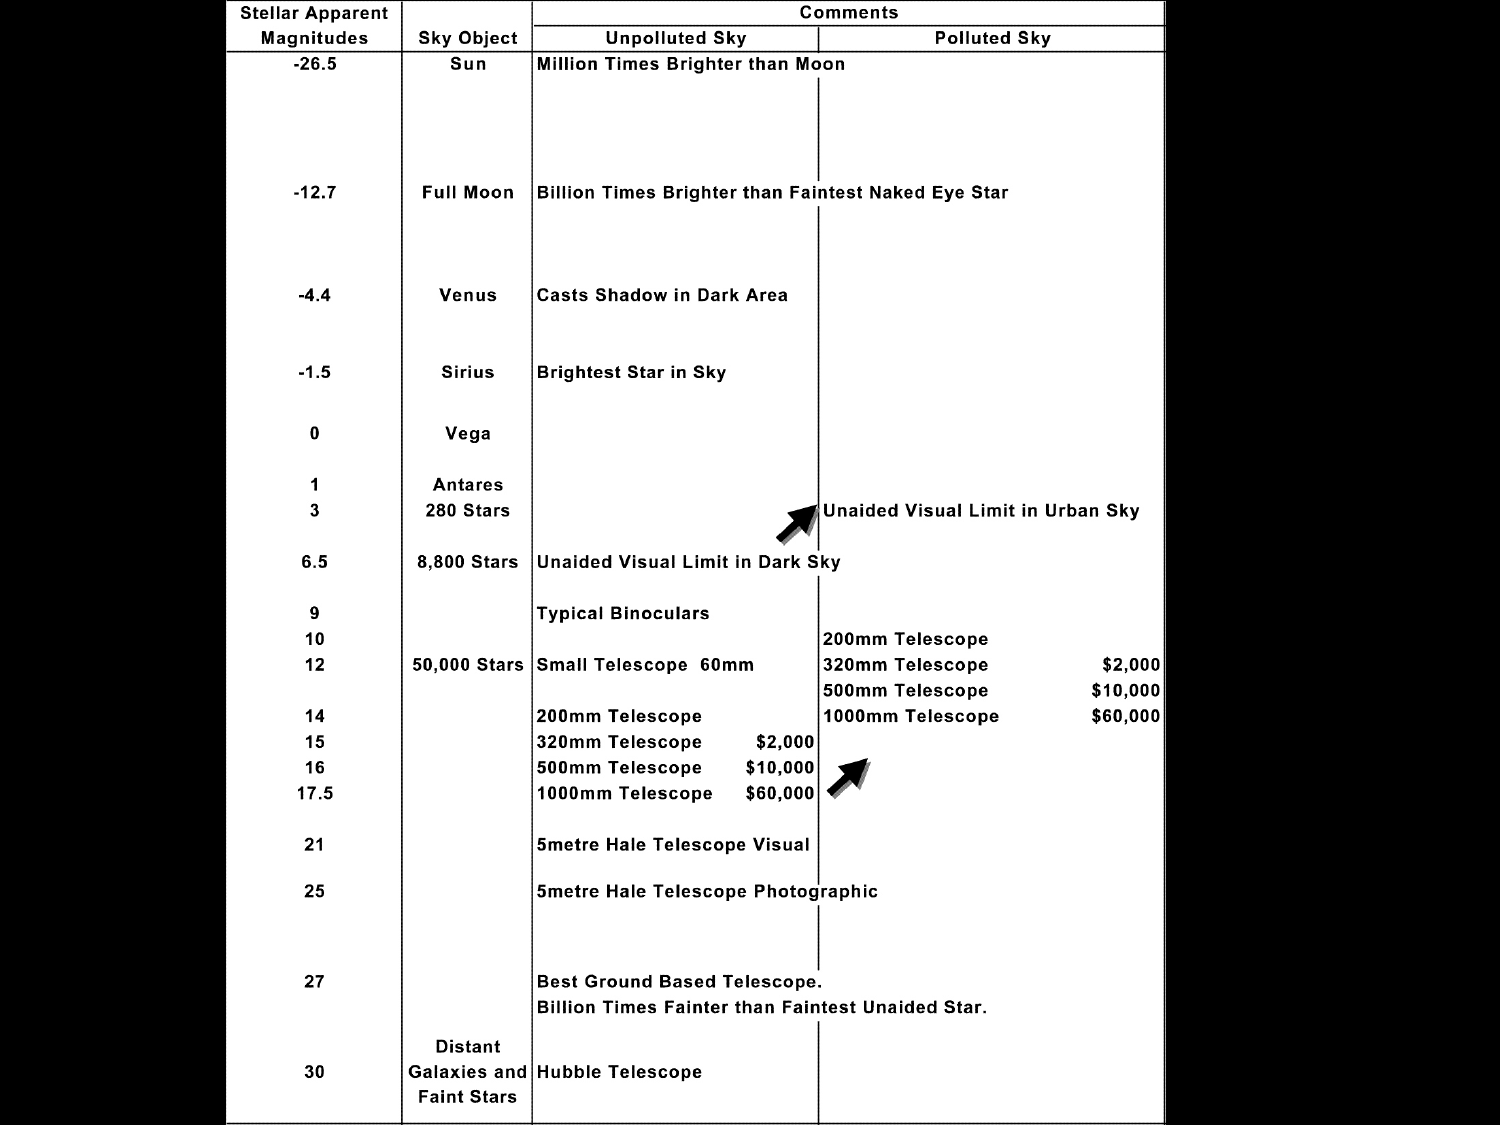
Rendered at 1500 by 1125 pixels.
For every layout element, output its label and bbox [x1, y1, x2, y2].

picture [224, 0, 1167, 1125]
